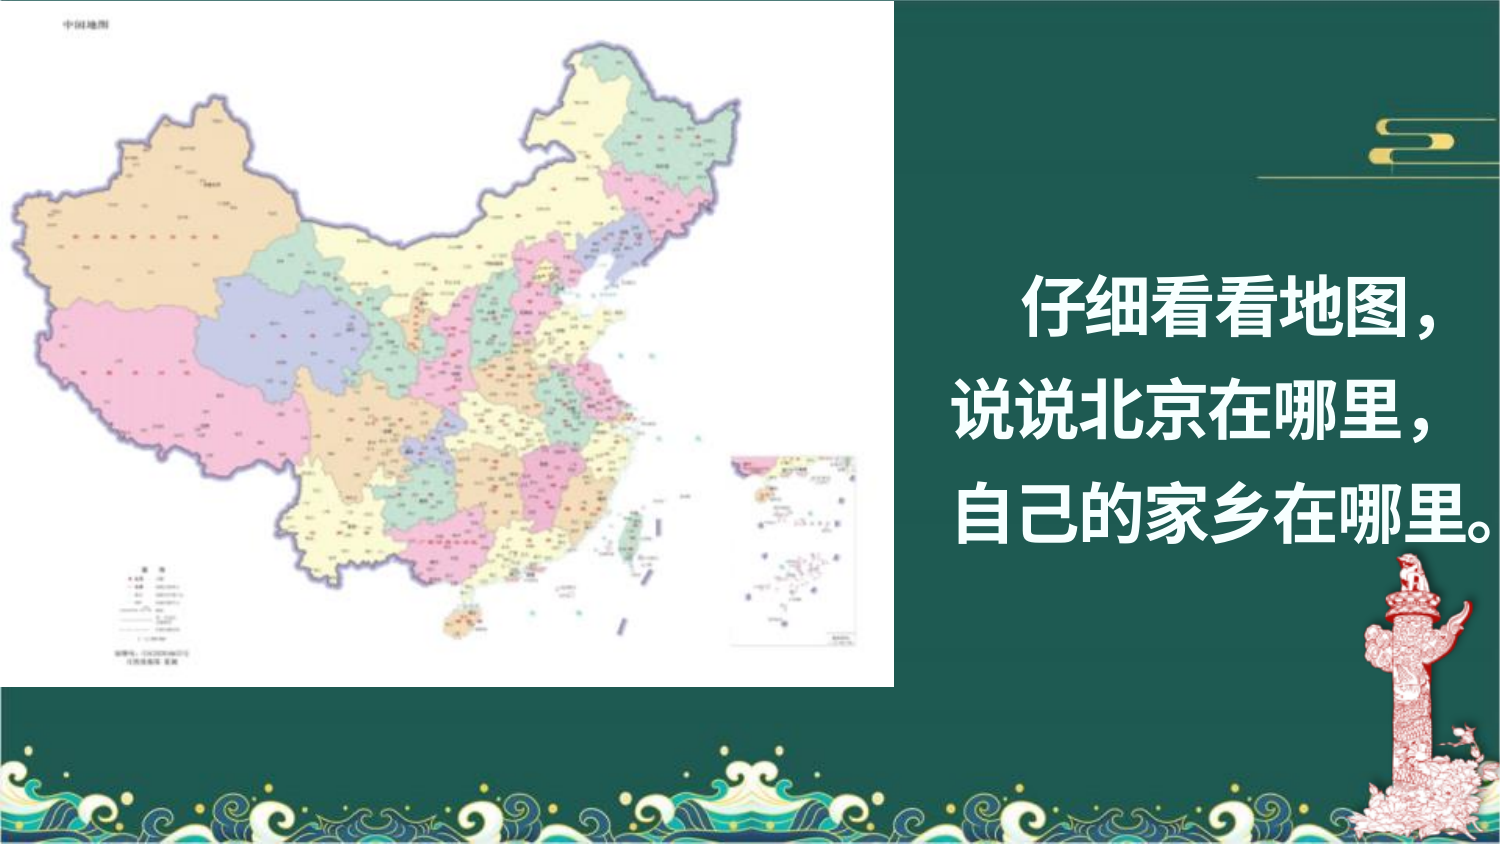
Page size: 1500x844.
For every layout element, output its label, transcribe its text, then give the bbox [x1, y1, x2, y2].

picture [0, 0, 1500, 844]
text_box 仔细看看地图，说说北京在哪里，自己的家乡在哪里。 [941, 232, 1500, 560]
